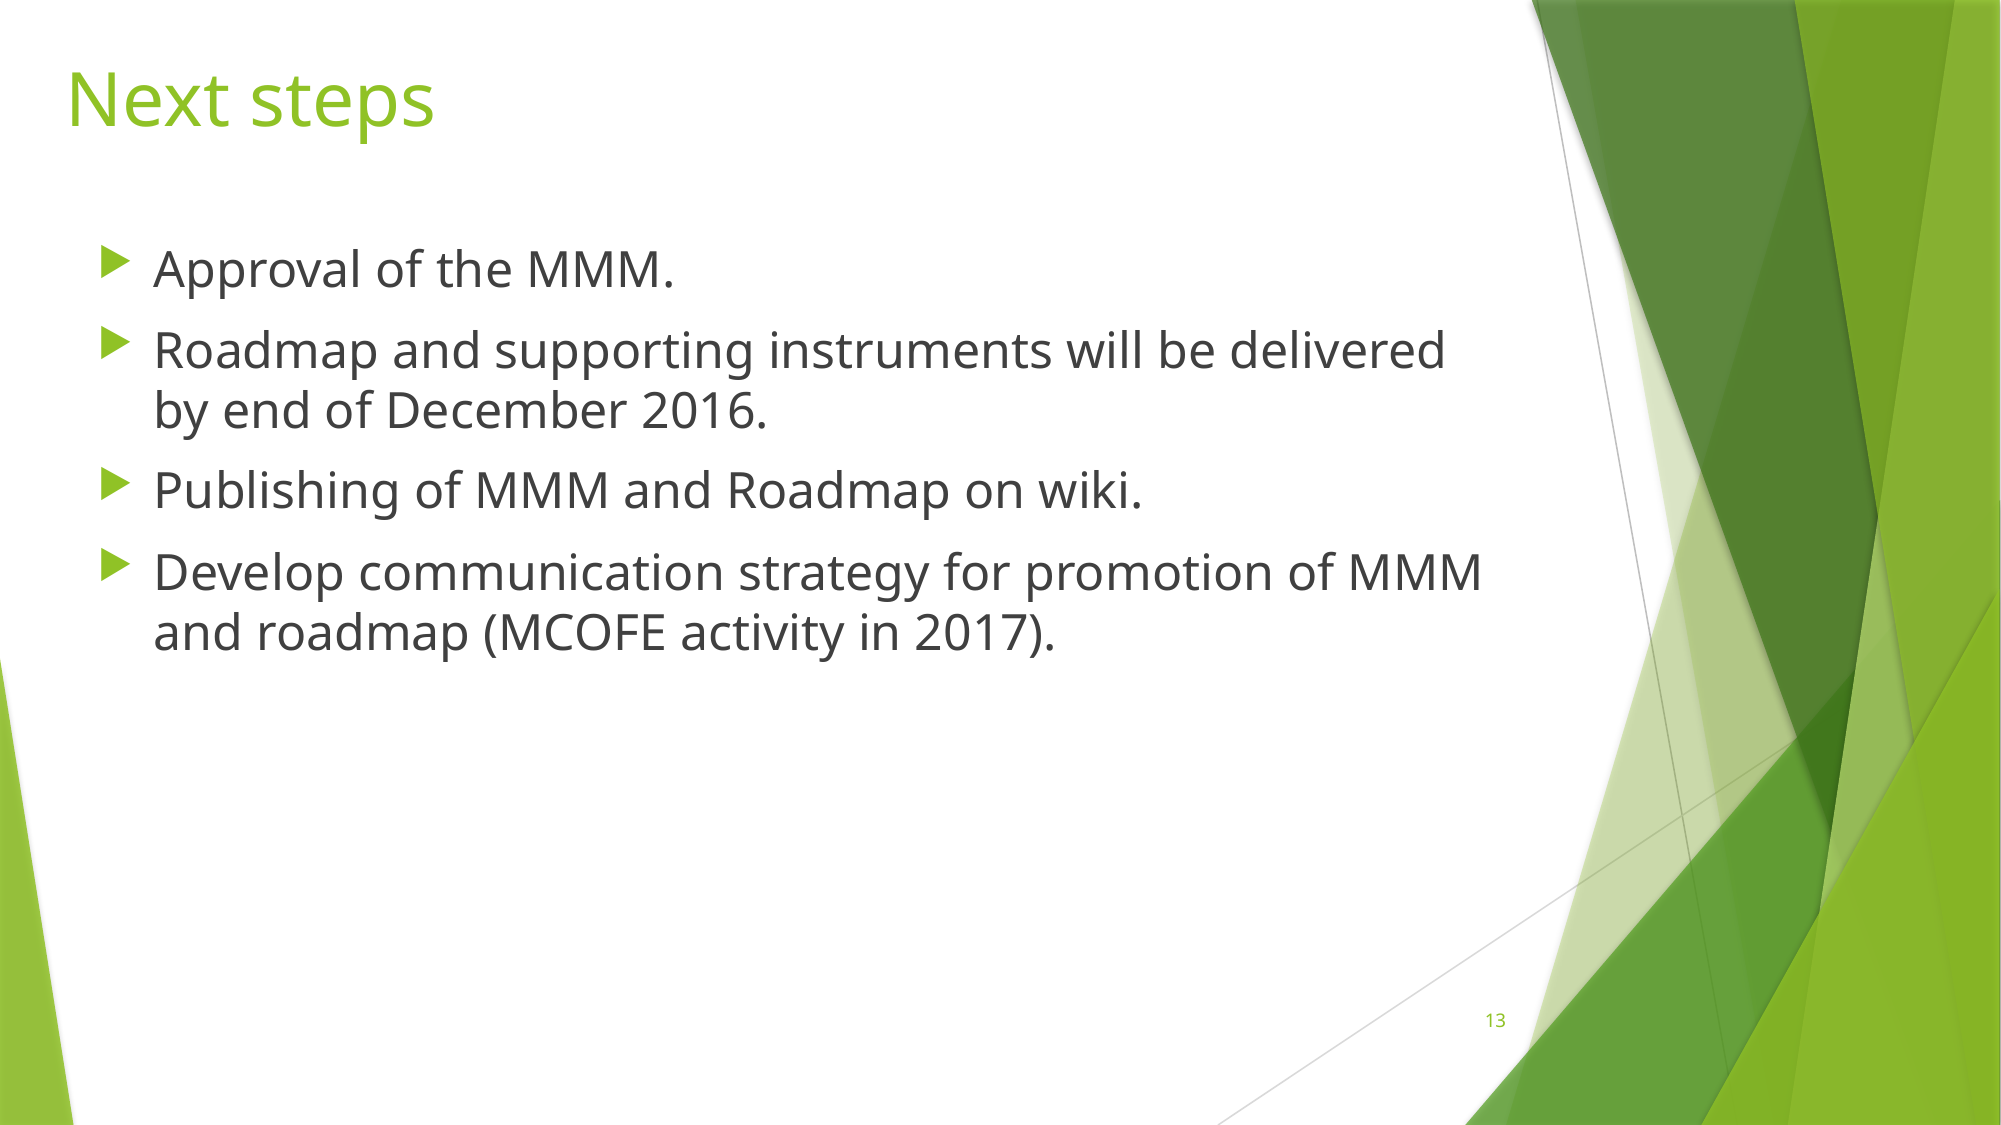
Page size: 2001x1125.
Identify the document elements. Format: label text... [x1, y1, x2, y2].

title Next steps [50, 44, 1624, 261]
list Approval of the MMM. Roadmap and supporting instruments will be delivered by end of December 2016. Publishing of MMM and Roadmap on wiki. Develop communication strategy for promotion of MMM and roadmap (MCOFE activity in 2017). [82, 229, 1502, 1125]
slide_number 13 [1409, 991, 1522, 1051]
